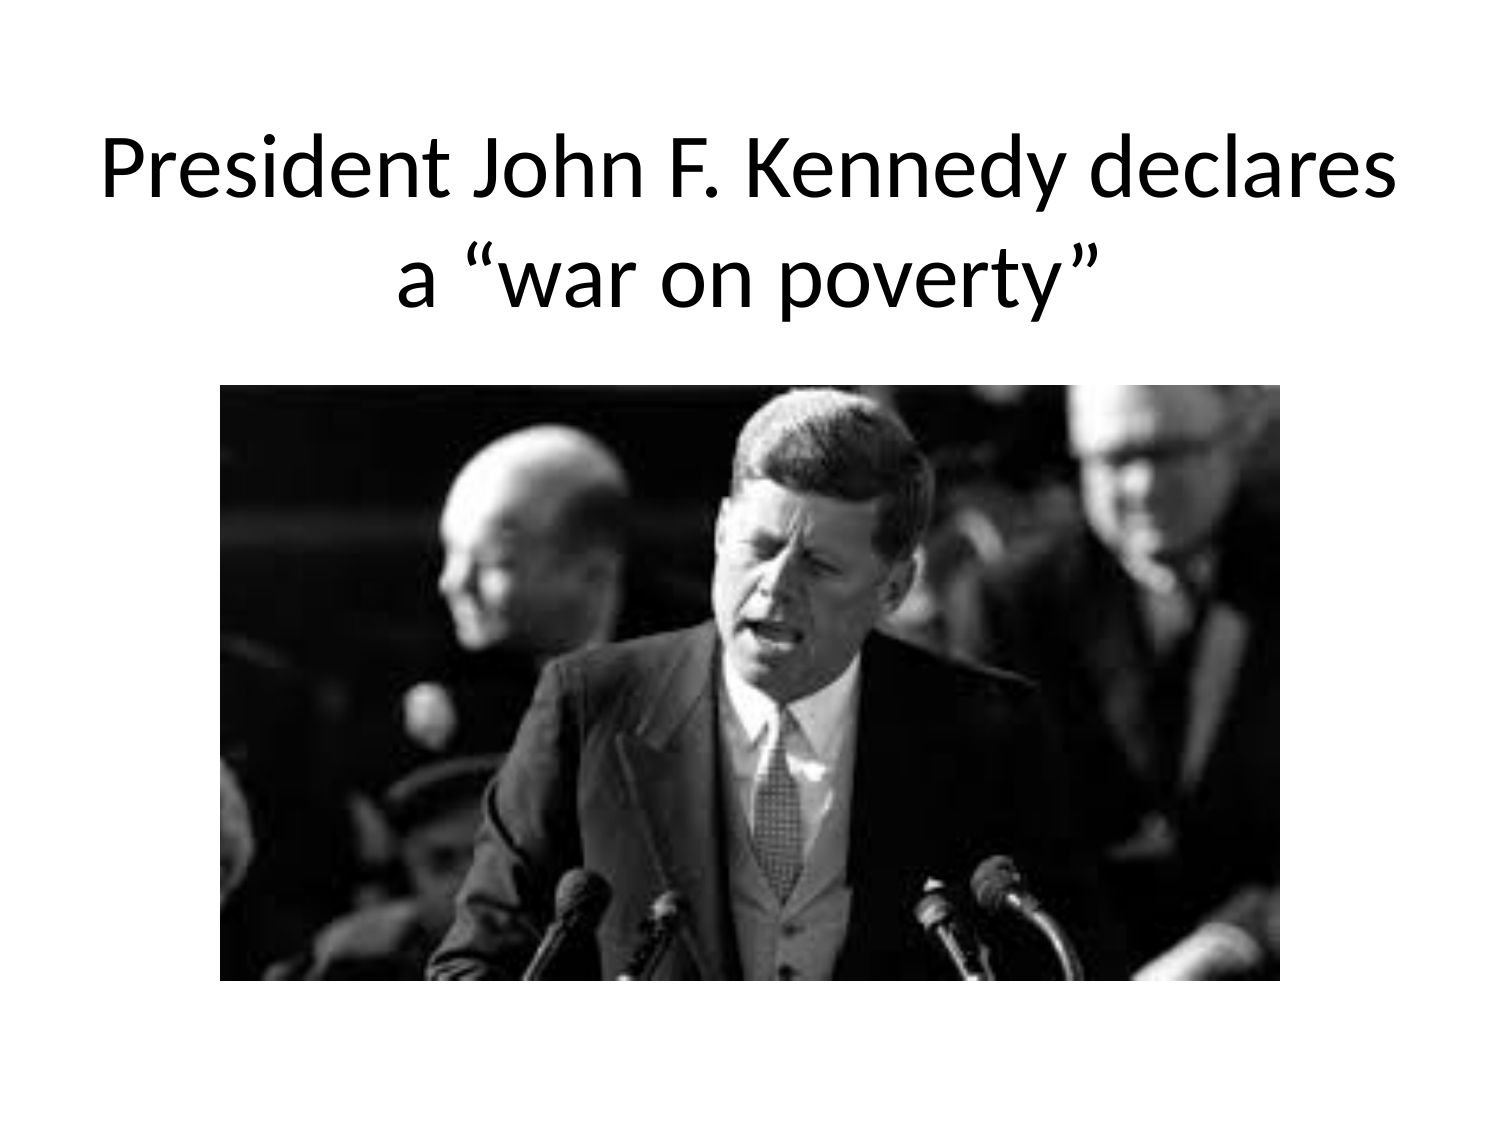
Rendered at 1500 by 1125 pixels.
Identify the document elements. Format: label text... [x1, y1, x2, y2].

title President John F. Kennedy declares a “war on poverty” [75, 45, 1425, 386]
picture [220, 385, 1280, 981]
